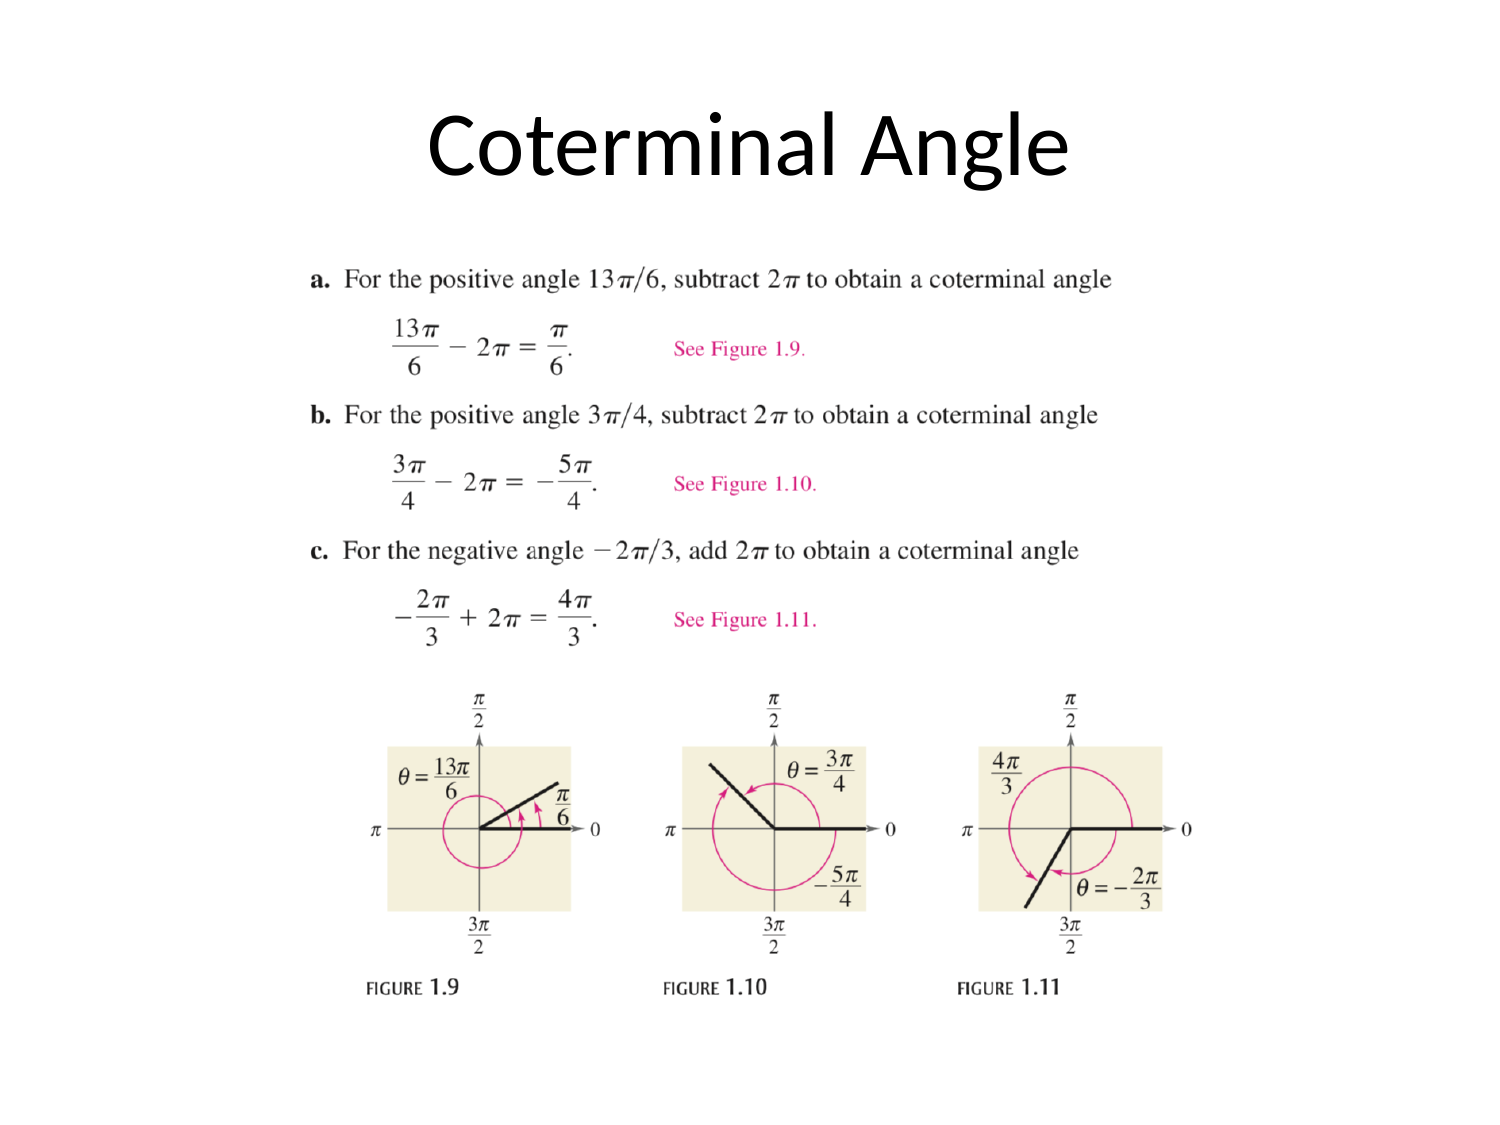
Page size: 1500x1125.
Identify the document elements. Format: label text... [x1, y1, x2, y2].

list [74, 262, 1426, 1006]
title Coterminal Angle [75, 45, 1425, 233]
